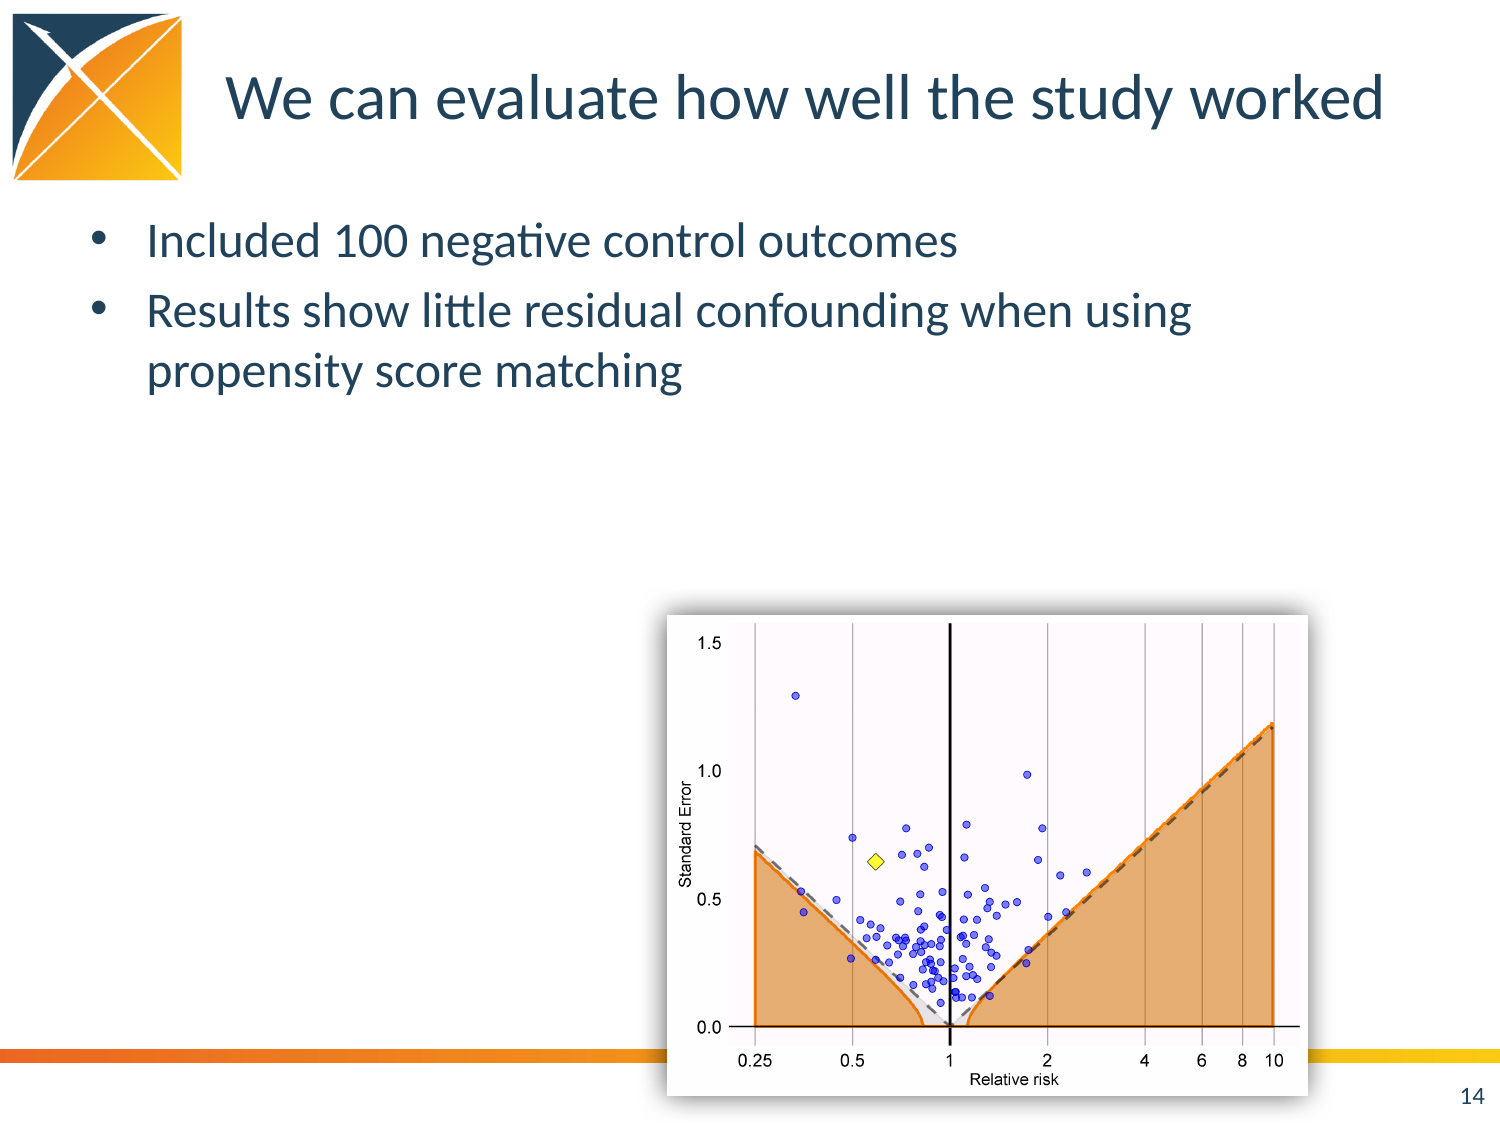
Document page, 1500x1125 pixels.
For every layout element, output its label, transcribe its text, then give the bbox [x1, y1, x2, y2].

slide_number 14 [1149, 1065, 1500, 1125]
picture [666, 615, 1308, 1096]
picture [0, 0, 206, 200]
title We can evaluate how well the study worked [187, 24, 1425, 163]
list Included 100 negative control outcomes Results show little residual confounding when using propensity score matching [75, 200, 1425, 1005]
